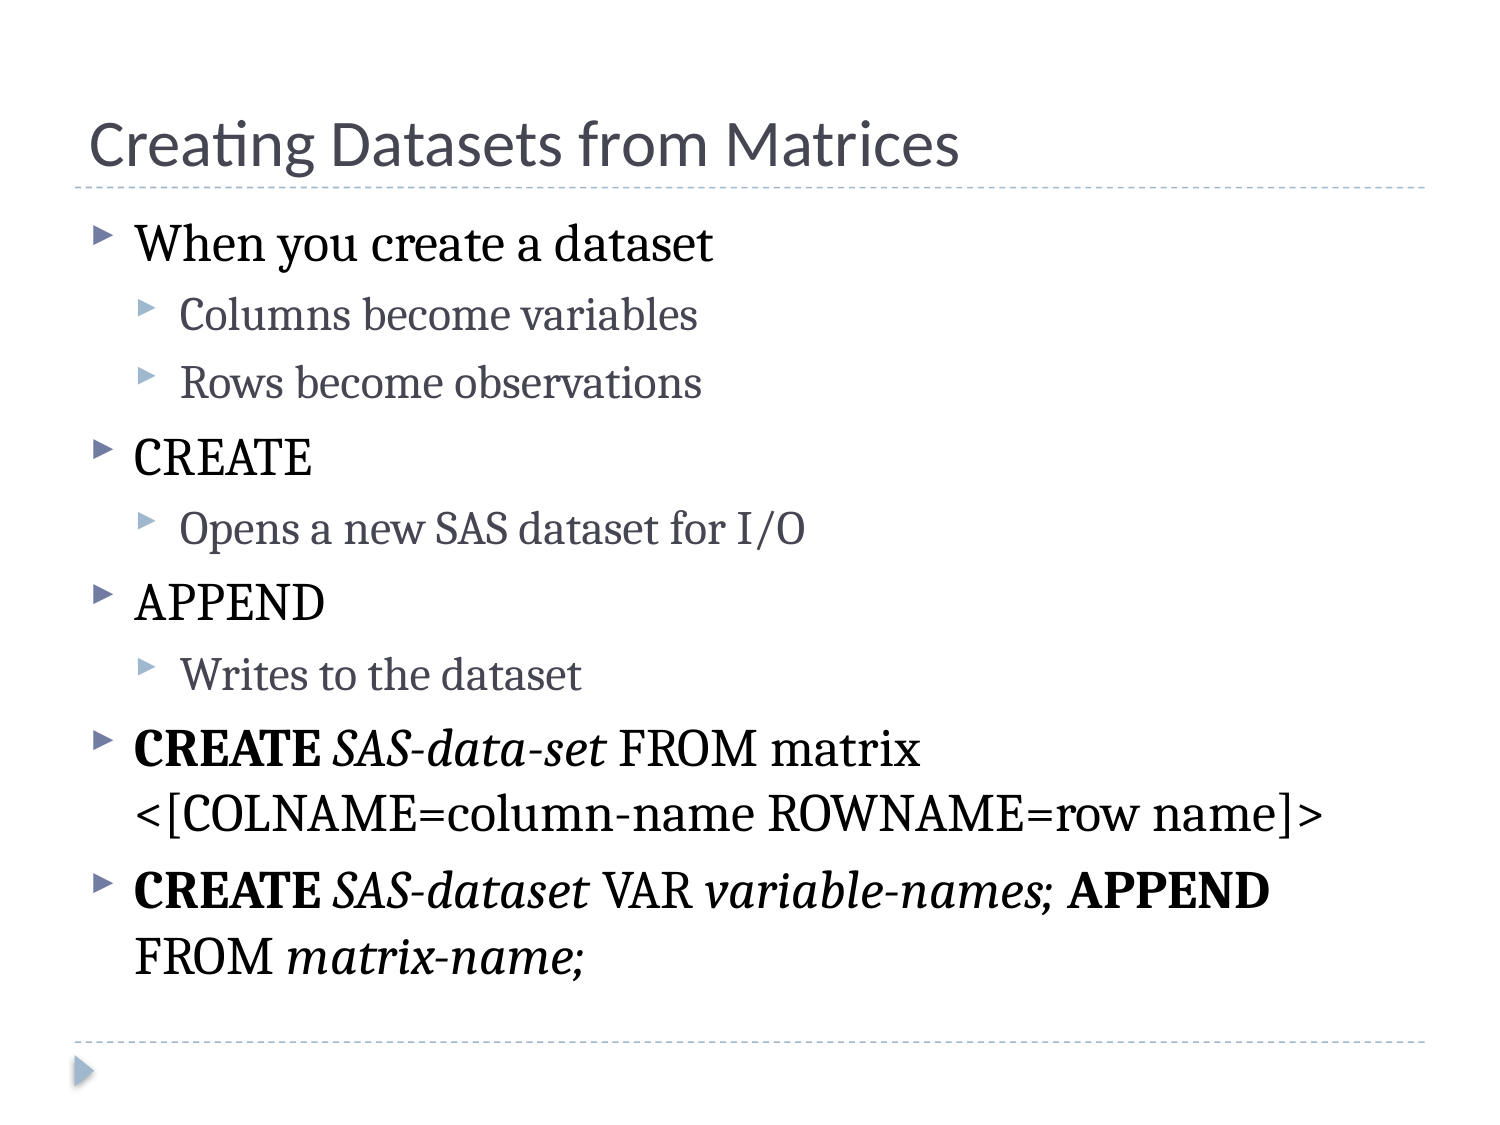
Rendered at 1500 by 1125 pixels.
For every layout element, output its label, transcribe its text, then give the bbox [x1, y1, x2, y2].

list When you create a dataset Columns become variables Rows become observations CREATE Opens a new SAS dataset for I/O APPEND Writes to the dataset CREATE SAS-data-set FROM matrix <[COLNAME=column-name ROWNAME=row name]> CREATE SAS-dataset VAR variable-names; APPEND FROM matrix-name; [75, 200, 1425, 1010]
title Creating Datasets from Matrices [75, 24, 1425, 188]
